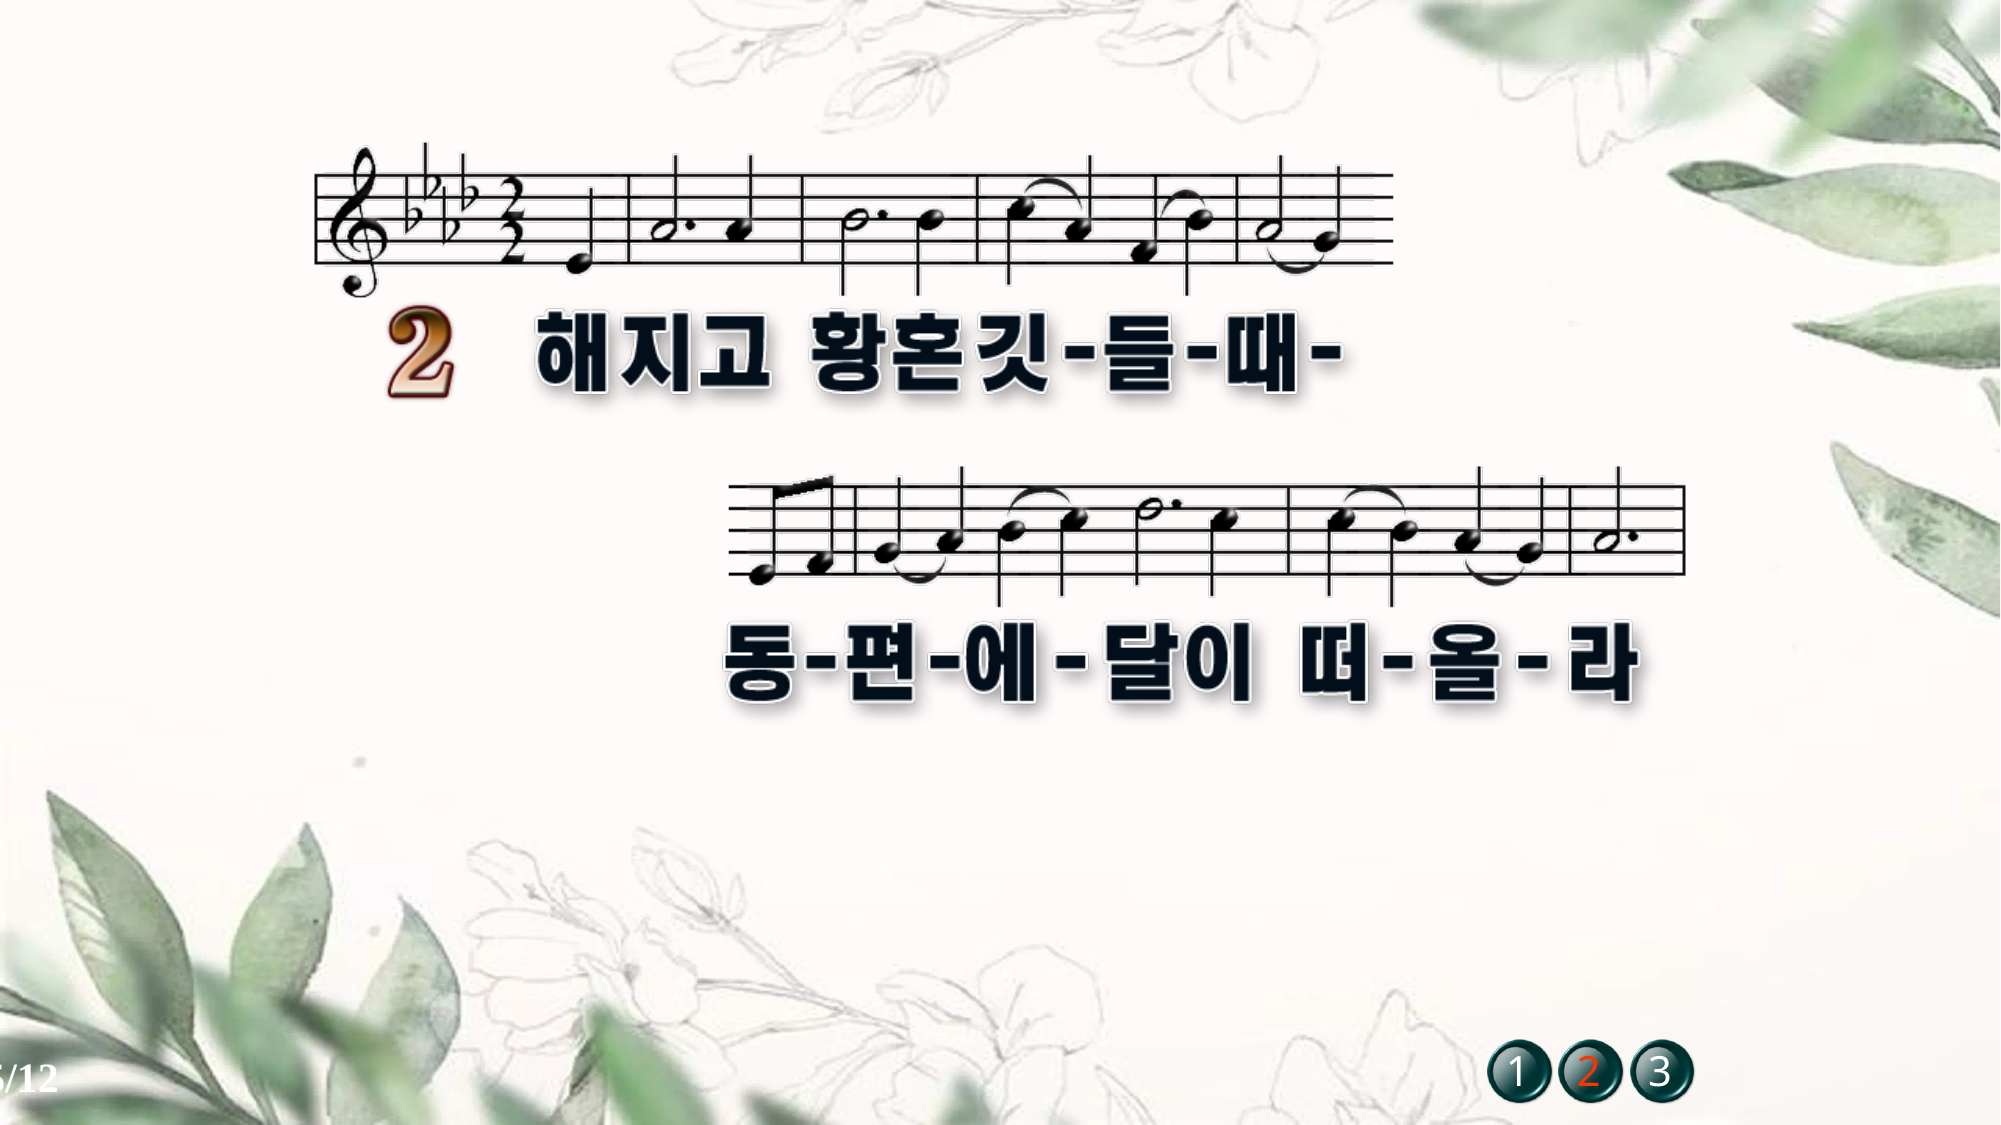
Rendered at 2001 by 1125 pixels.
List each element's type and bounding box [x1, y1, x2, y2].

text_box [1555, 1035, 1626, 1106]
picture [0, 0, 2001, 1125]
text_box [1484, 1035, 1555, 1106]
text_box [1627, 1035, 1697, 1106]
